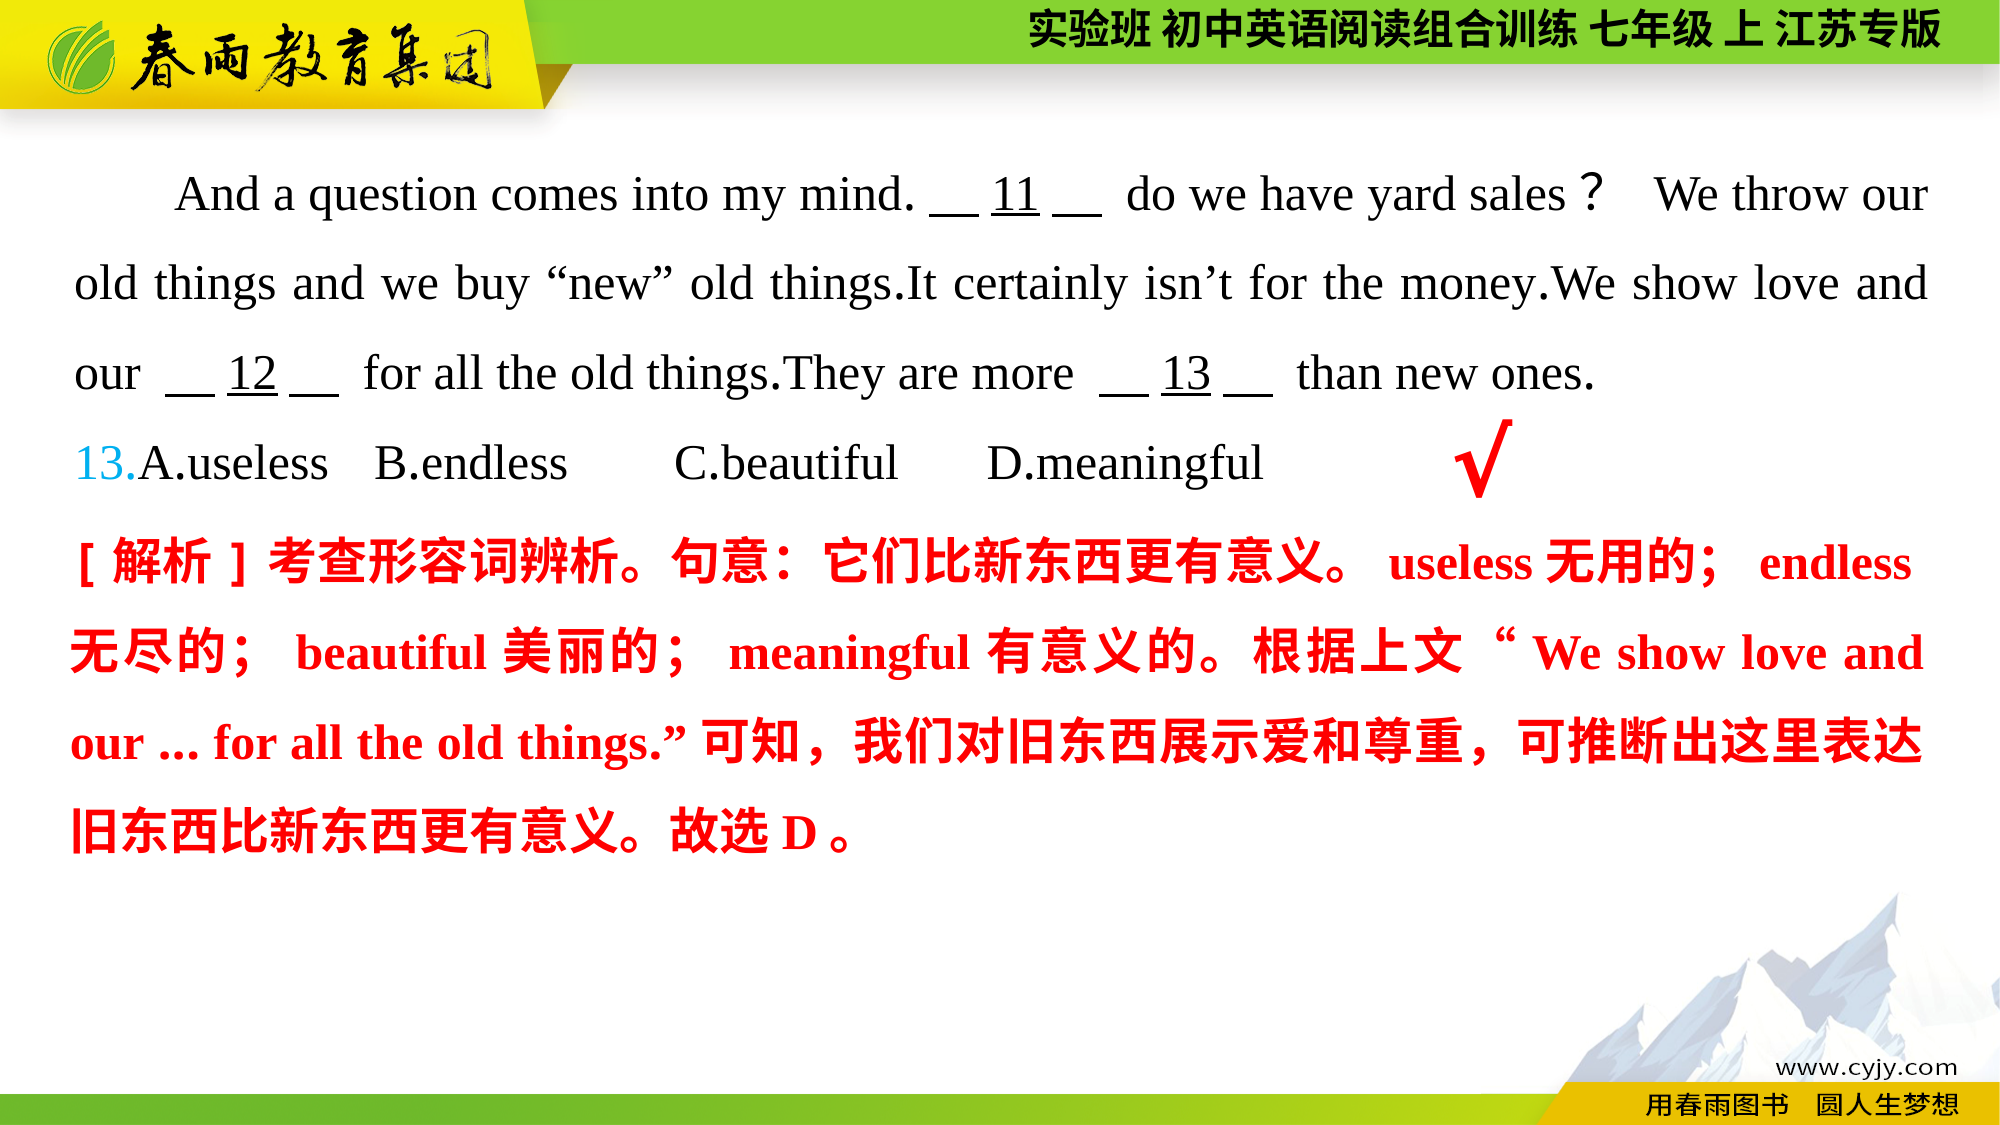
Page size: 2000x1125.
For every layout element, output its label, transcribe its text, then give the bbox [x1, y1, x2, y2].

text_box [解析]考查形容词辨析。句意：它们比新东西更有意义。useless无用的；endless无尽的；beautiful美丽的；meaningful有意义的。根据上文“We show love and our ... for all the old things.”可知，我们对旧东西展示爱和尊重，可推断出这里表达旧东西比新东西更有意义。故选D。 [54, 491, 1939, 867]
picture [0, 0, 2000, 1125]
list And a question comes into my mind. 11 do we have yard sales？ We throw our old things and we buy “new” old things.It certainly isn’t for the money.We show love and our 12 for all the old things.They are more 13 than new ones. 13.A.useless B.endless C.beautiful D.meaningful [59, 122, 1944, 502]
